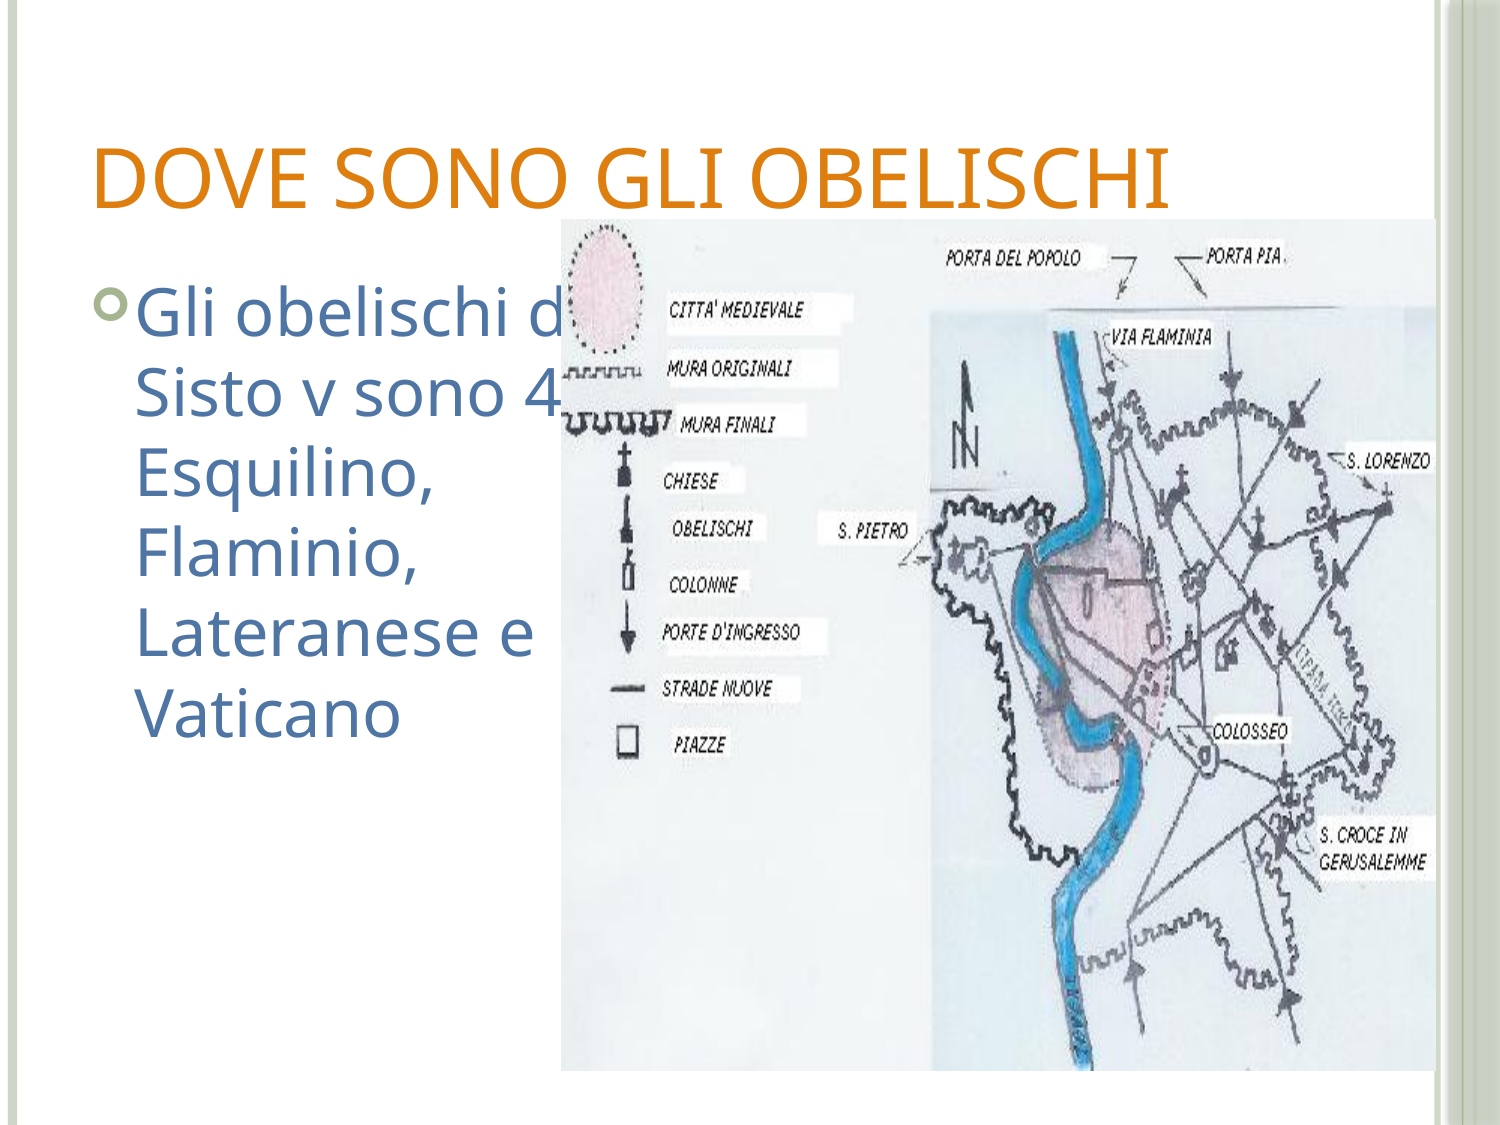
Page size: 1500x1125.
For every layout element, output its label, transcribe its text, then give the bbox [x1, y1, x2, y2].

list Gli obelischi di Sisto v sono 4: Esquilino, Flaminio, Lateranese e Vaticano [75, 262, 554, 1013]
title dove sono gli obelischi [75, 45, 1300, 233]
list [560, 219, 1436, 1071]
